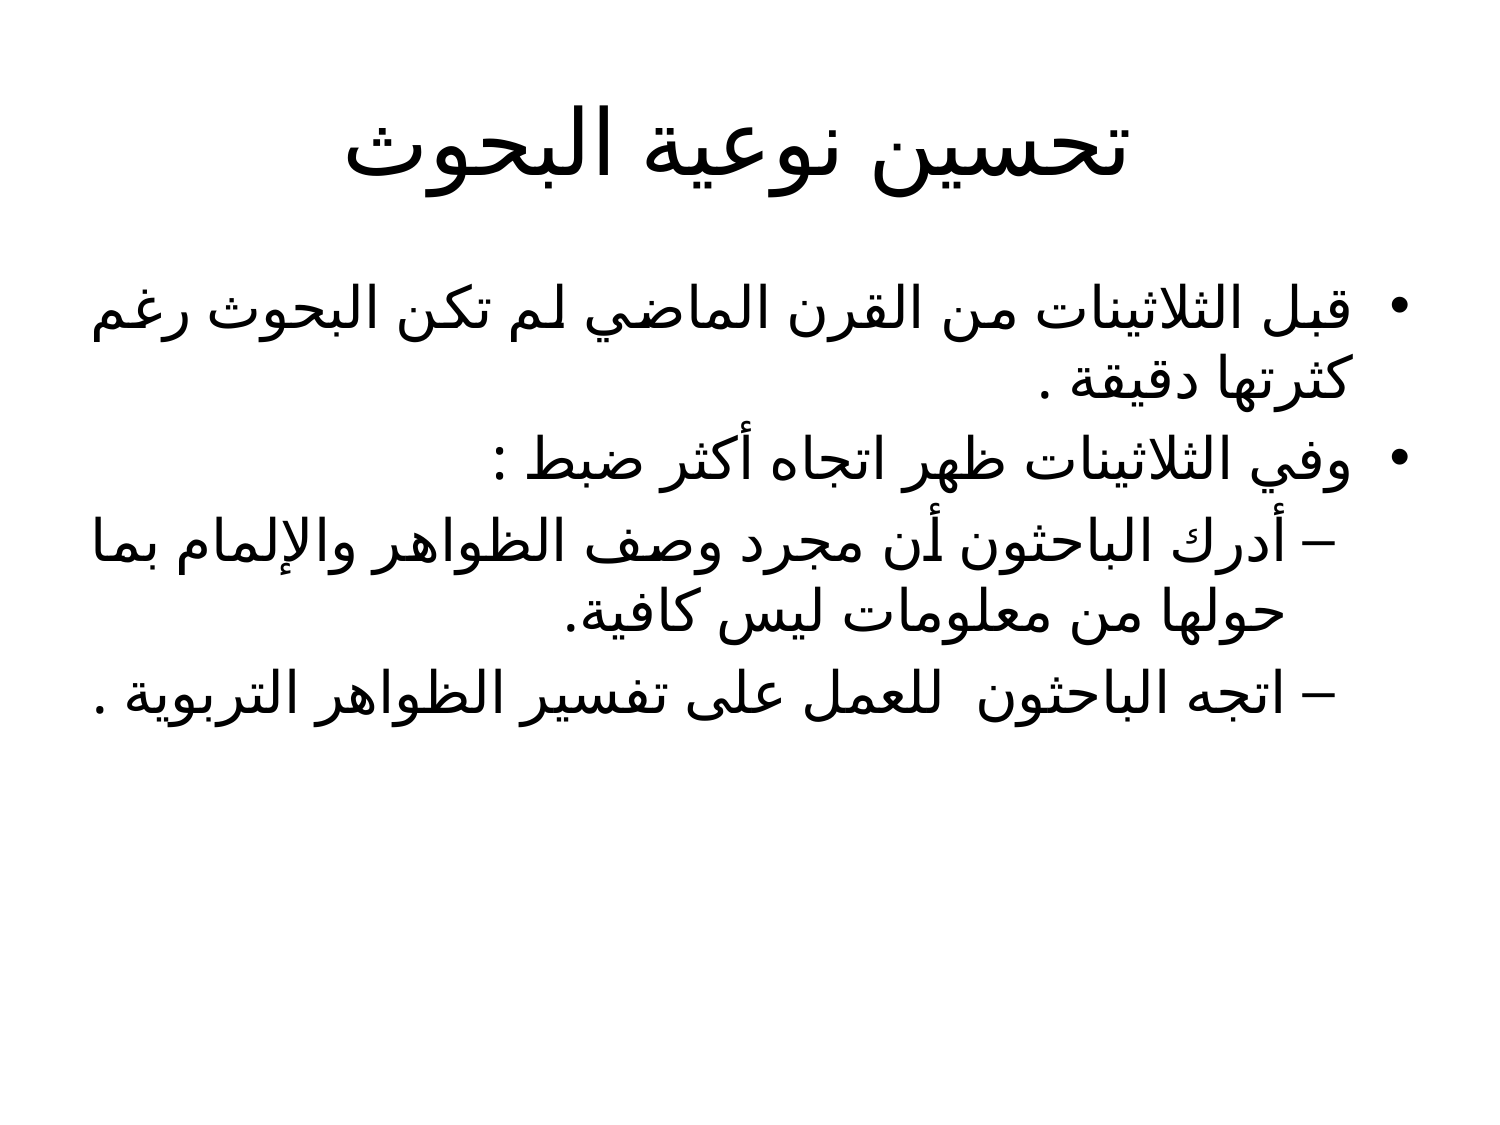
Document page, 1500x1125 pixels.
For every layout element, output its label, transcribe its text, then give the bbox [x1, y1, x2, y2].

list قبل الثلاثينات من القرن الماضي لم تكن البحوث رغم كثرتها دقيقة . وفي الثلاثينات ظهر اتجاه أكثر ضبط : أدرك الباحثون أن مجرد وصف الظواهر والإلمام بما حولها من معلومات ليس كافية. اتجه الباحثون للعمل على تفسير الظواهر التربوية . [75, 262, 1425, 1005]
title تحسين نوعية البحوث [75, 45, 1425, 233]
